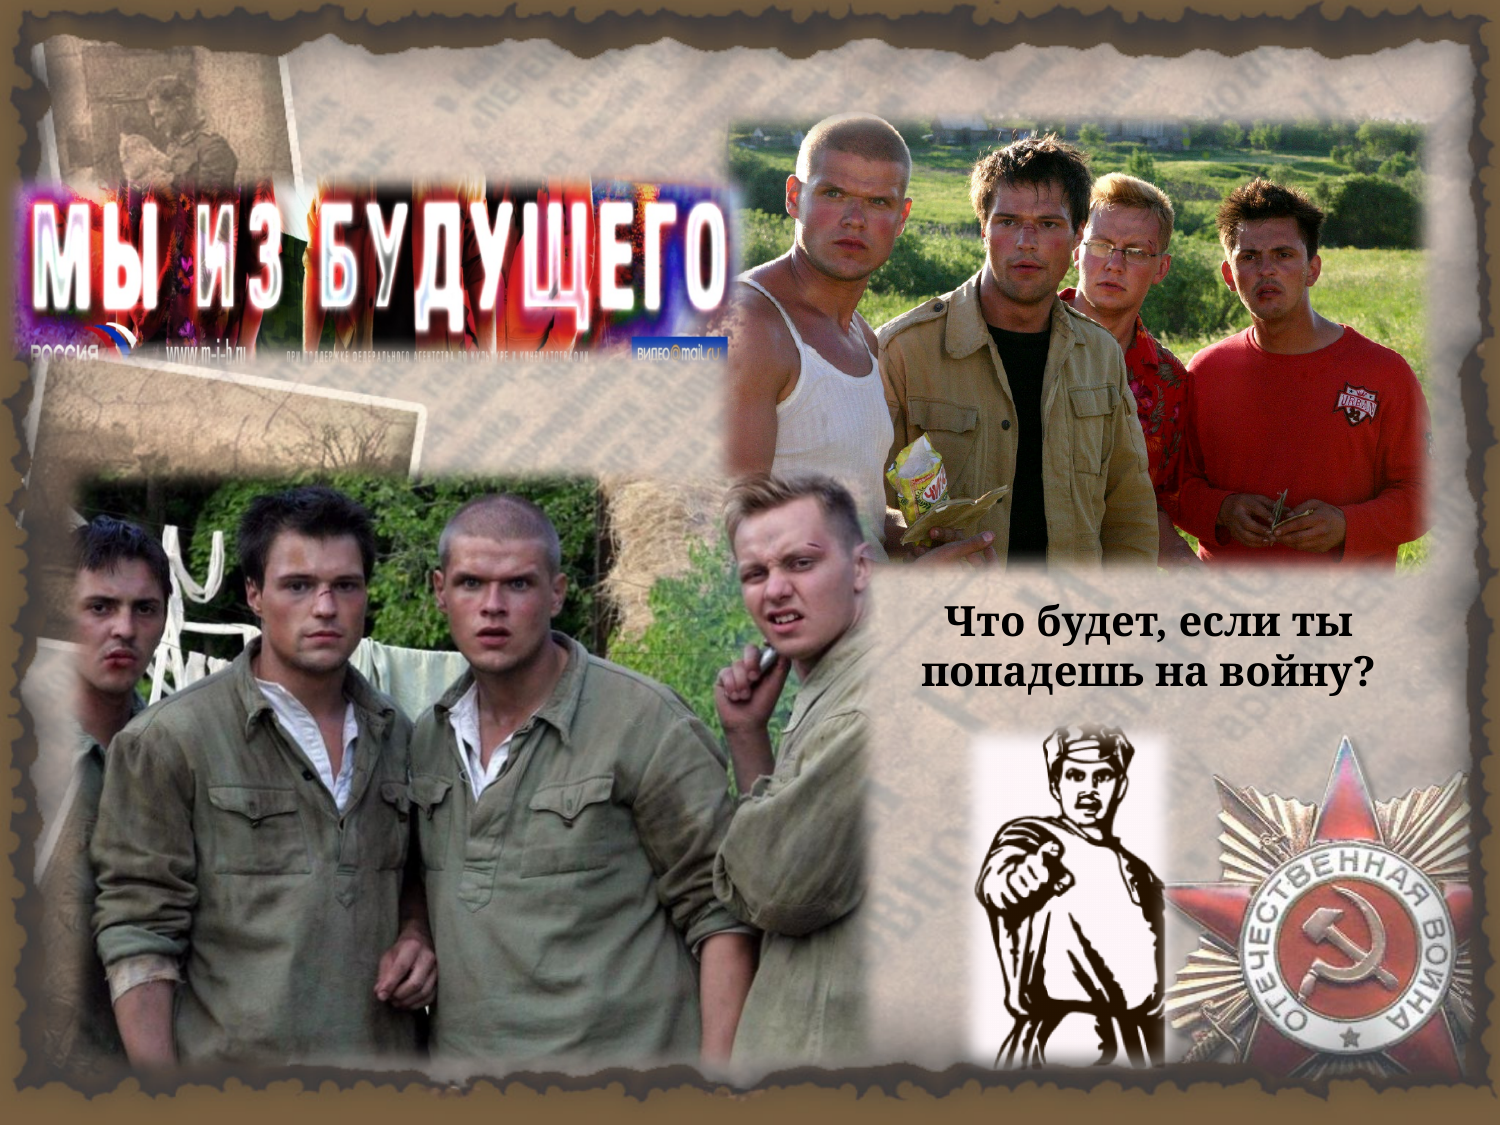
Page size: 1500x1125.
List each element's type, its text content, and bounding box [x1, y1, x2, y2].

picture [952, 717, 1184, 1076]
text_box Что будет, если ты попадешь на войну? [886, 587, 1413, 703]
picture [0, 104, 1442, 1077]
